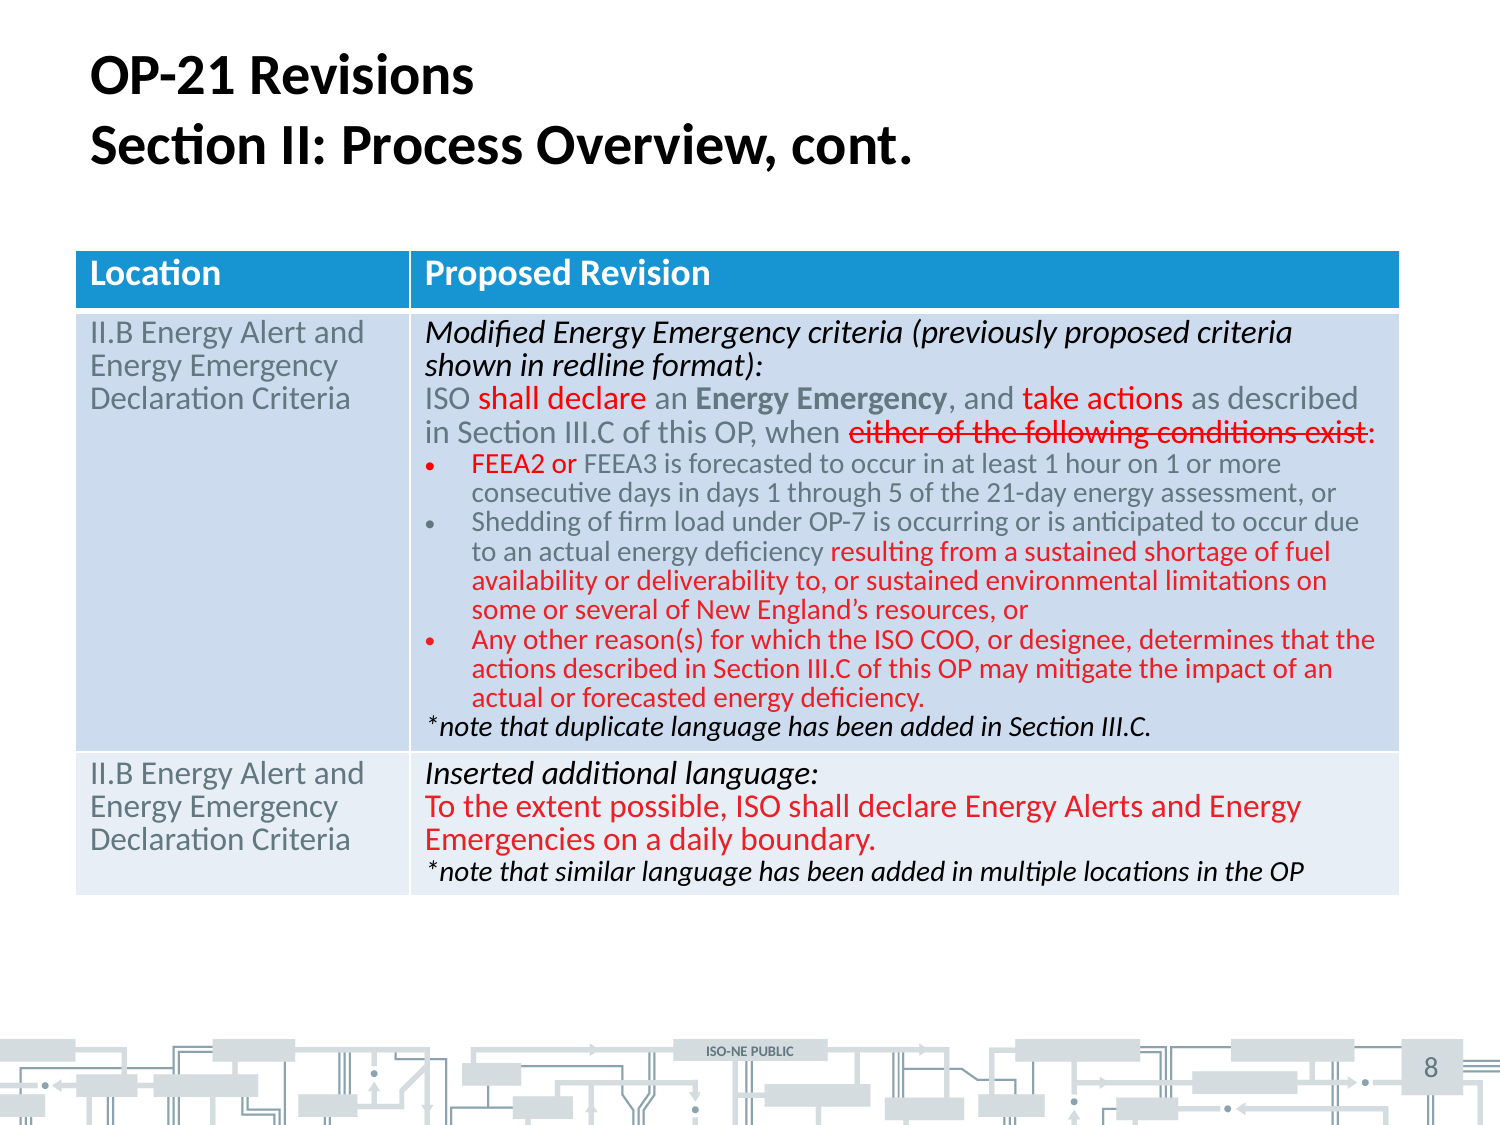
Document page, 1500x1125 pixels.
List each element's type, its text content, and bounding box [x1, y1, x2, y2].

table_header Proposed Revision [411, 251, 1399, 308]
table_cell II.B Energy Alert and Energy Emergency Declaration Criteria [76, 314, 409, 751]
slide_number 8 [1400, 1044, 1463, 1088]
title OP-21 Revisions Section II: Process Overview, cont. [75, 12, 1425, 200]
table_cell II.B Energy Alert and Energy Emergency Declaration Criteria [76, 753, 409, 895]
table_header Location [76, 251, 409, 308]
table_cell Inserted additional language: To the extent possible, ISO shall declare Energy Alerts and Energy Emergencies on a daily boundary. *note that similar language has been added in multiple locations in the OP [411, 753, 1399, 895]
picture [0, 1031, 1500, 1125]
table_cell Modified Energy Emergency criteria (previously proposed criteria shown in redline format): ISO shall declare an Energy Emergency, and take actions as described in Section III.C of this OP, when either of the following conditions exist: FEEA2 or FEEA3 is forecasted to occur in at least 1 hour on 1 or more consecutive days in days 1 through 5 of the 21-day energy assessment, or Shedding of firm load under OP-7 is occurring or is anticipated to occur due to an actual energy deficiency resulting from a sustained shortage of fuel availability or deliverability to, or sustained environmental limitations on some or several of New England’s resources, or Any other reason(s) for which the ISO COO, or designee, determines that the actions described in Section III.C of this OP may mitigate the impact of an actual or forecasted energy deficiency. *note that duplicate language has been added in Section III.C. [411, 314, 1399, 751]
